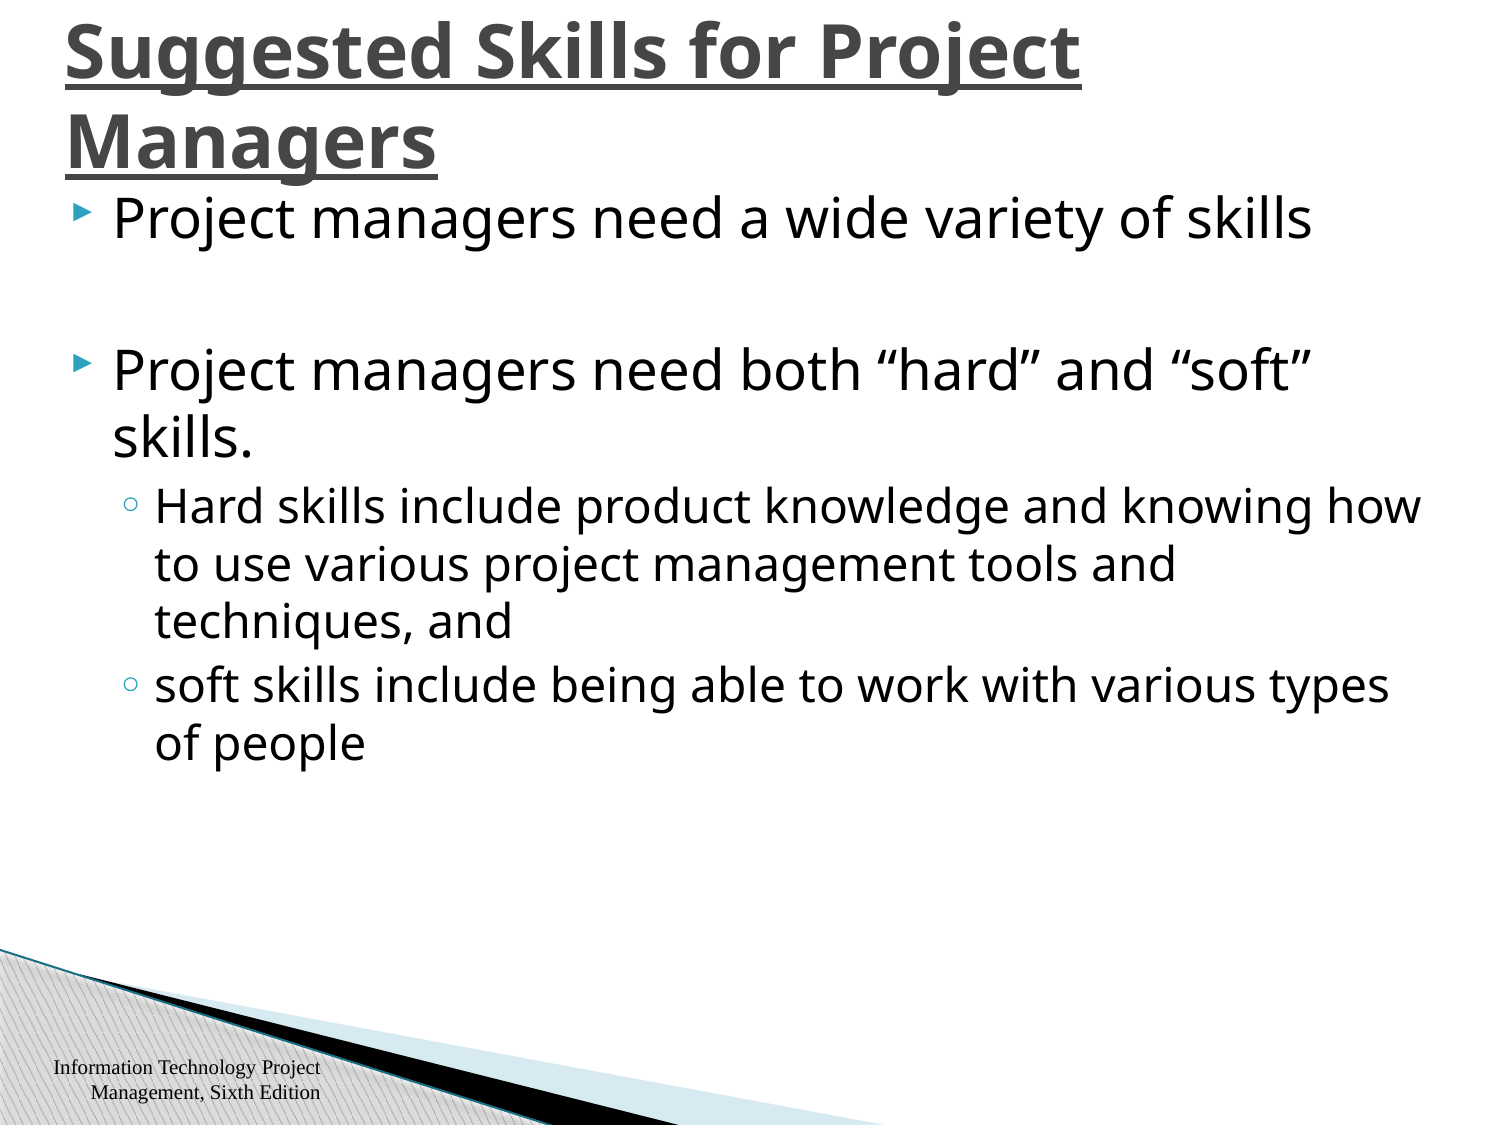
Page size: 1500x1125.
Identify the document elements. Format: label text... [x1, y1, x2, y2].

footer Information Technology Project Management, Sixth Edition [0, 1051, 336, 1112]
title Suggested Skills for Project Managers [50, 0, 1463, 188]
list Project managers need a wide variety of skills Project managers need both “hard” and “soft” skills. Hard skills include product knowledge and knowing how to use various project management tools and techniques, and soft skills include being able to work with various types of people [37, 174, 1463, 1088]
